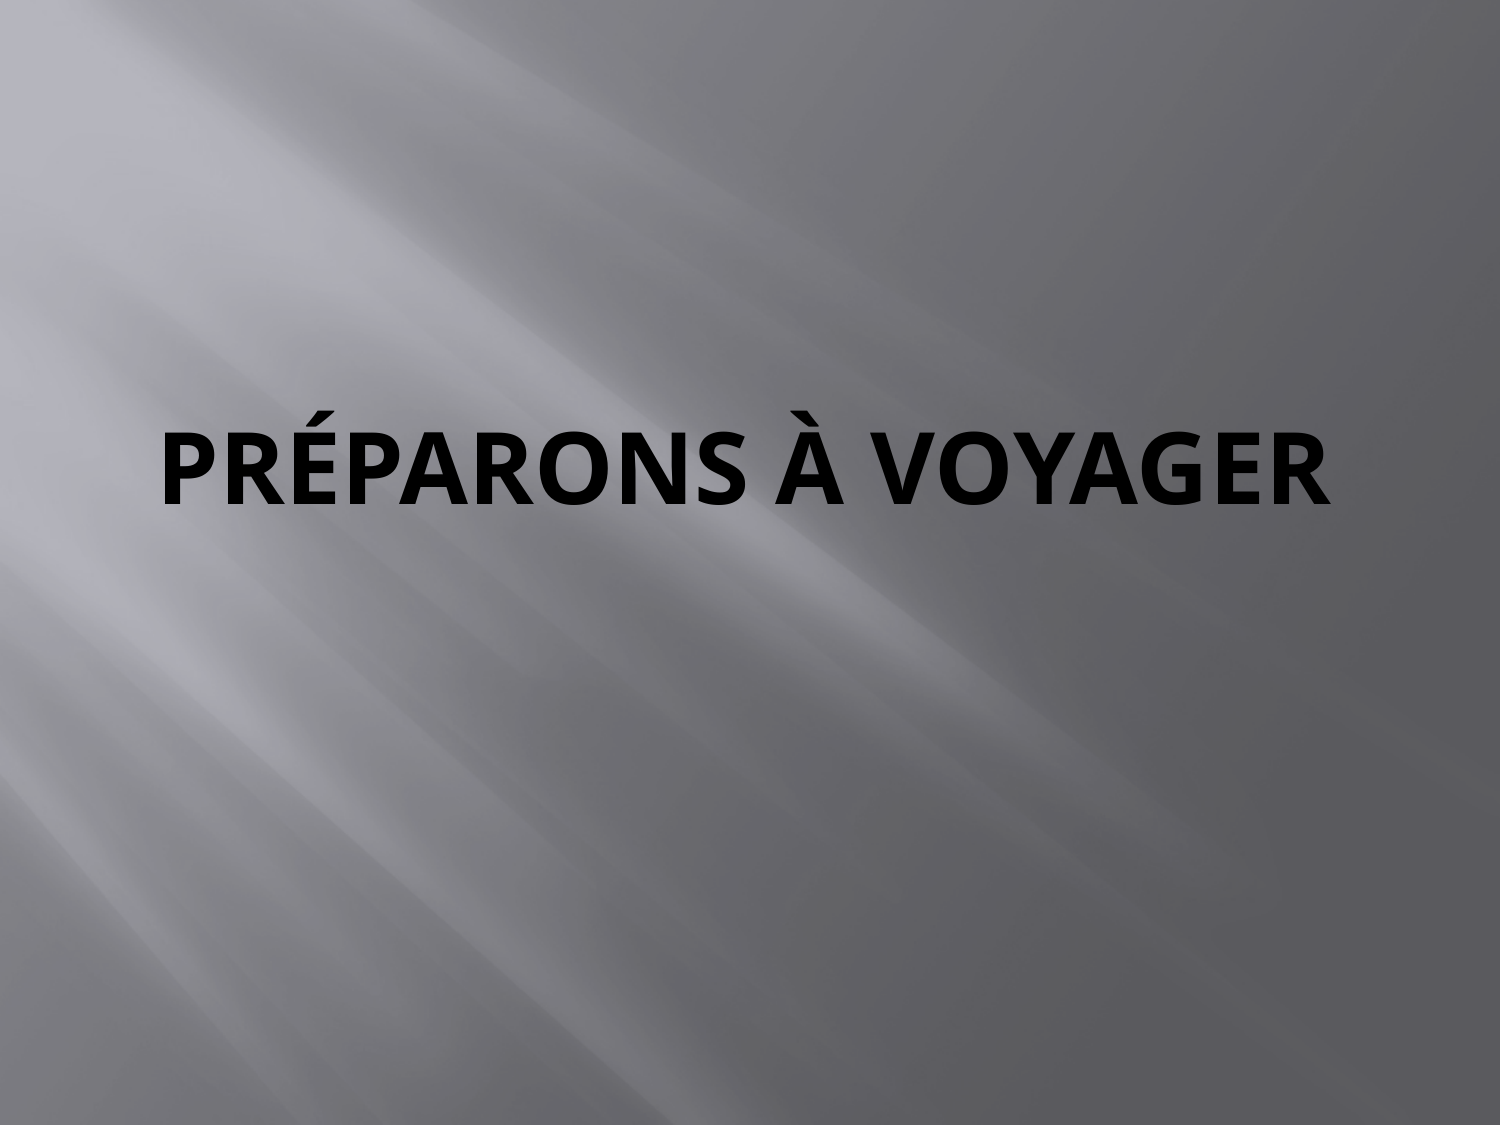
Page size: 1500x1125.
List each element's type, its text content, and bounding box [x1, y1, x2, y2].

title Préparons À Voyager [69, 224, 1420, 525]
